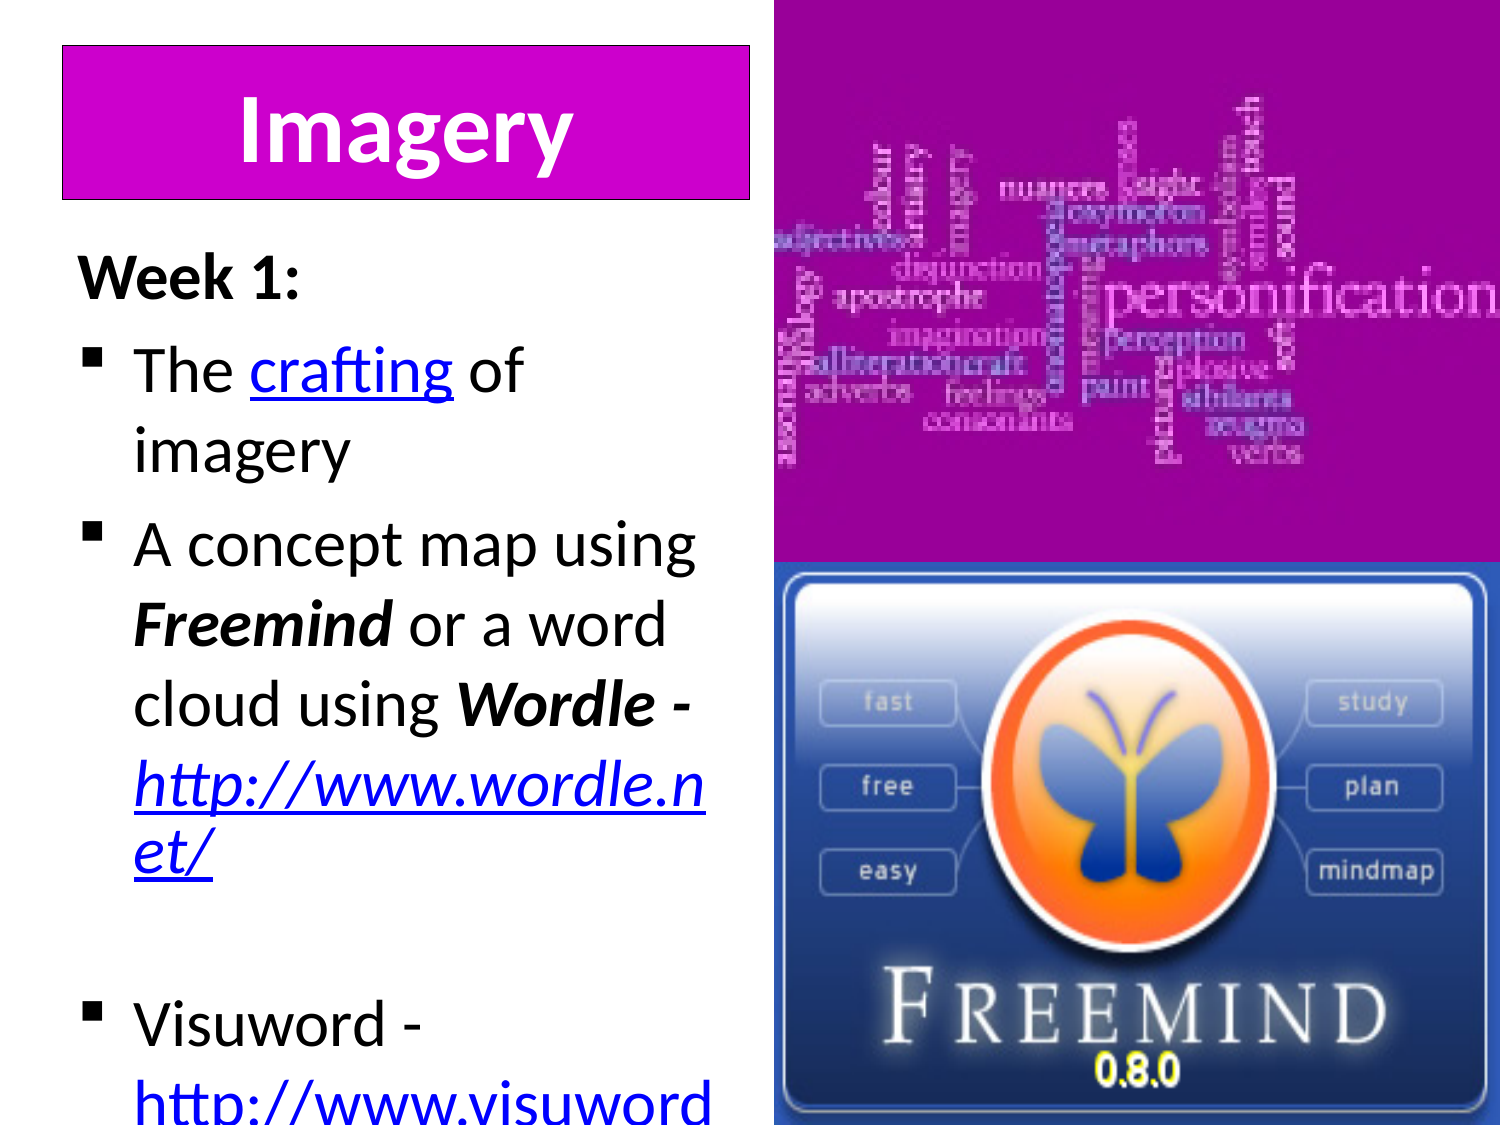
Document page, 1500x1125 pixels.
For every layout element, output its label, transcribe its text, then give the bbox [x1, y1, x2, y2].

list Week 1: The crafting of imagery A concept map using Freemind or a word cloud using Wordle - http://www.wordle.net/ Visuword - http://www.visuwords.com/ [62, 224, 750, 1088]
picture [774, 0, 1500, 1125]
title Imagery [62, 45, 750, 200]
